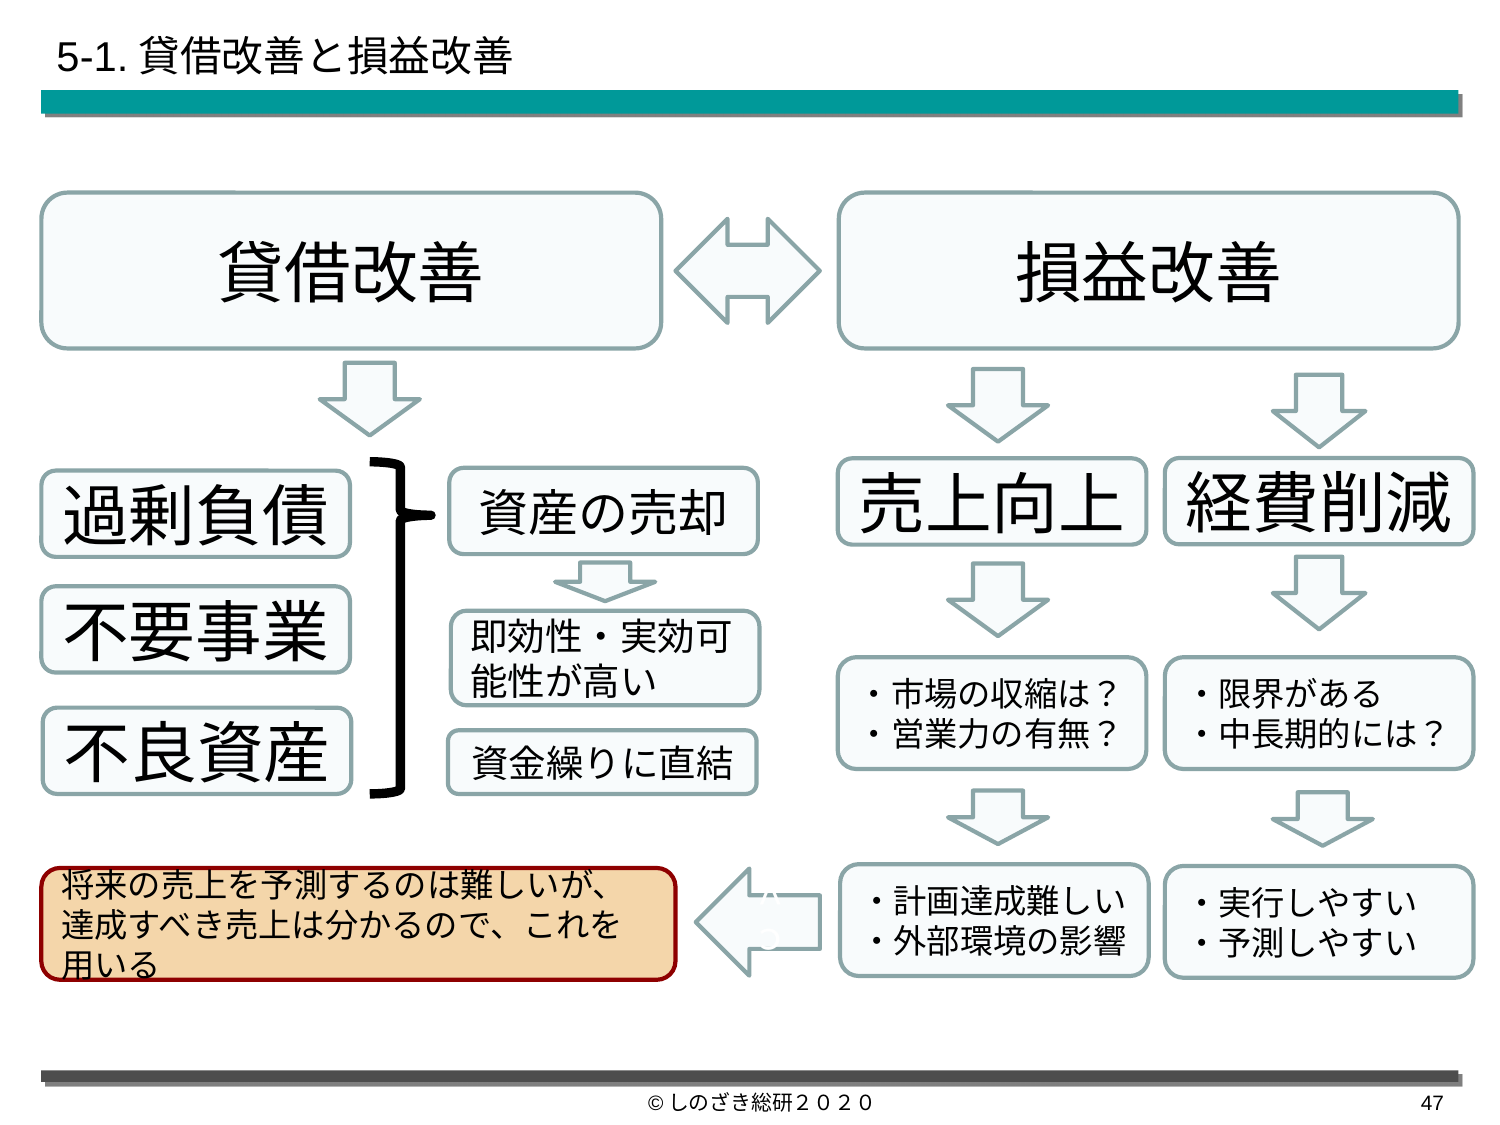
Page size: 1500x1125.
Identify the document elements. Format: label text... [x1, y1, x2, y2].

text_box [945, 561, 1051, 638]
slide_number 46 [1108, 1082, 1459, 1125]
text_box ・限界がある ・中長期的には？ [1162, 655, 1476, 772]
text_box 貸借改善 [39, 190, 664, 351]
text_box [1270, 790, 1375, 848]
text_box ・市場の収縮は？ ・営業力の有無？ [835, 655, 1149, 772]
text_box [552, 560, 658, 604]
text_box 将来の売上を予測するのは難しいが、達成すべき売上は分かるので、これを用いる [39, 865, 678, 982]
text_box ・計画達成難しい ・外部環境の影響 [837, 862, 1151, 979]
text_box 資産の売却 [447, 465, 760, 557]
text_box [1270, 554, 1368, 632]
text_box [317, 360, 422, 438]
text_box [945, 788, 1051, 846]
text_box 即効性・実効可能性が高い [448, 608, 762, 708]
text_box 損益改善 [836, 190, 1461, 351]
text_box [369, 460, 432, 795]
text_box 不要事業 [39, 584, 353, 675]
text_box [673, 216, 822, 325]
title 5-1.貸借改善と損益改善 [41, 19, 1459, 91]
text_box ｃｖ [693, 866, 822, 978]
text_box 資金繰りに直結 [445, 728, 759, 797]
text_box 売上向上 [835, 456, 1149, 547]
text_box ・実行しやすい ・予測しやすい [1162, 863, 1476, 980]
footer ©しのざき総研２０２０ [524, 1082, 1000, 1125]
text_box [1270, 372, 1368, 450]
text_box 経費削減 [1162, 455, 1476, 547]
text_box 不良資産 [40, 705, 354, 797]
text_box [945, 366, 1051, 444]
text_box 過剰負債 [39, 468, 353, 559]
